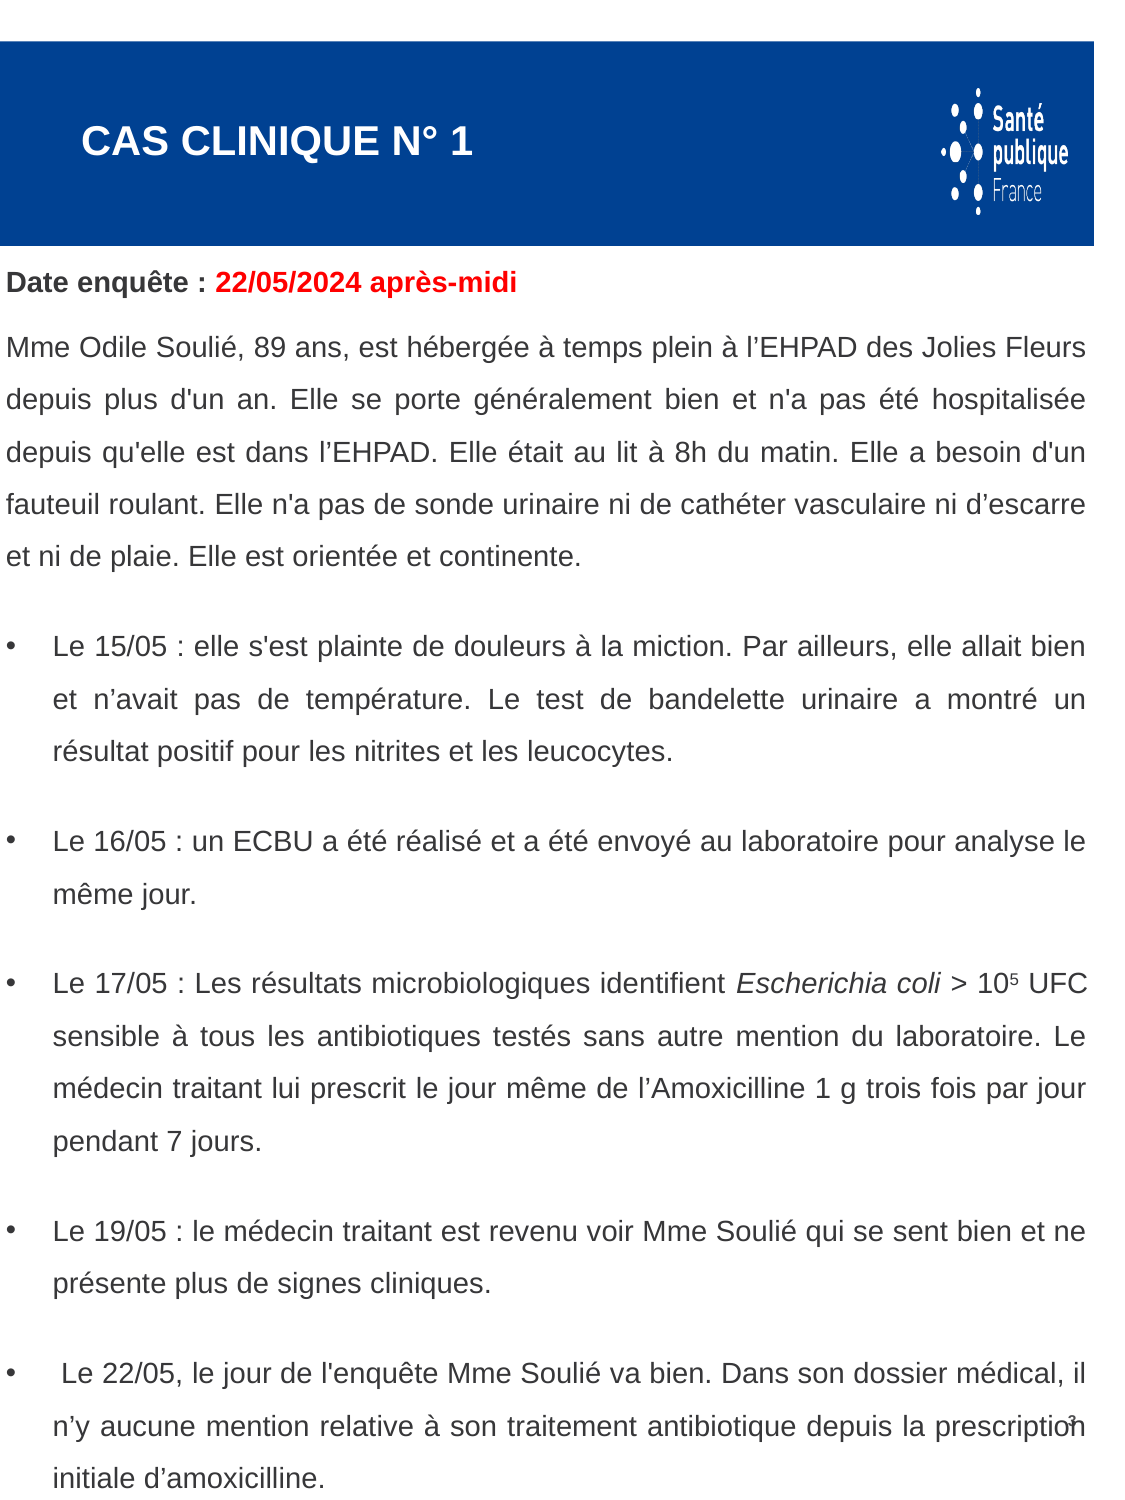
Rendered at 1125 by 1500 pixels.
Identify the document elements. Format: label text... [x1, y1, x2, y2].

title Cas clinique n° 1 [75, 41, 908, 245]
picture [941, 88, 1068, 215]
list Date enquête : 22/05/2024 après-midi Mme Odile Soulié, 89 ans, est hébergée à temps plein à l’EHPAD des Jolies Fleurs depuis plus d'un an. Elle se porte généralement bien et n'a pas été hospitalisée depuis qu'elle est dans l’EHPAD. Elle était au lit à 8h du matin. Elle a besoin d'un fauteuil roulant. Elle n'a pas de sonde urinaire ni de cathéter vasculaire ni d’escarre et ni de plaie. Elle est orientée et continente. Le 15/05 : elle s'est plainte de douleurs à la miction. Par ailleurs, elle allait bien et n’avait pas de température. Le test de bandelette urinaire a montré un résultat positif pour les nitrites et les leucocytes. Le 16/05 : un ECBU a été réalisé et a été envoyé au laboratoire pour analyse le même jour. Le 17/05 : Les résultats microbiologiques identifient Escherichia coli > 105 UFC sensible à tous les antibiotiques testés sans autre mention du laboratoire. Le médecin traitant lui prescrit le jour même de l’Amoxicilline 1 g trois fois par jour pendant 7 jours. Le 19/05 : le médecin traitant est revenu voir Mme Soulié qui se sent bien et ne présente plus de signes cliniques. Le 22/05, le jour de l'enquête Mme Soulié va bien. Dans son dossier médical, il n’y aucune mention relative à son traitement antibiotique depuis la prescription initiale d’amoxicilline. [0, 245, 1094, 1500]
